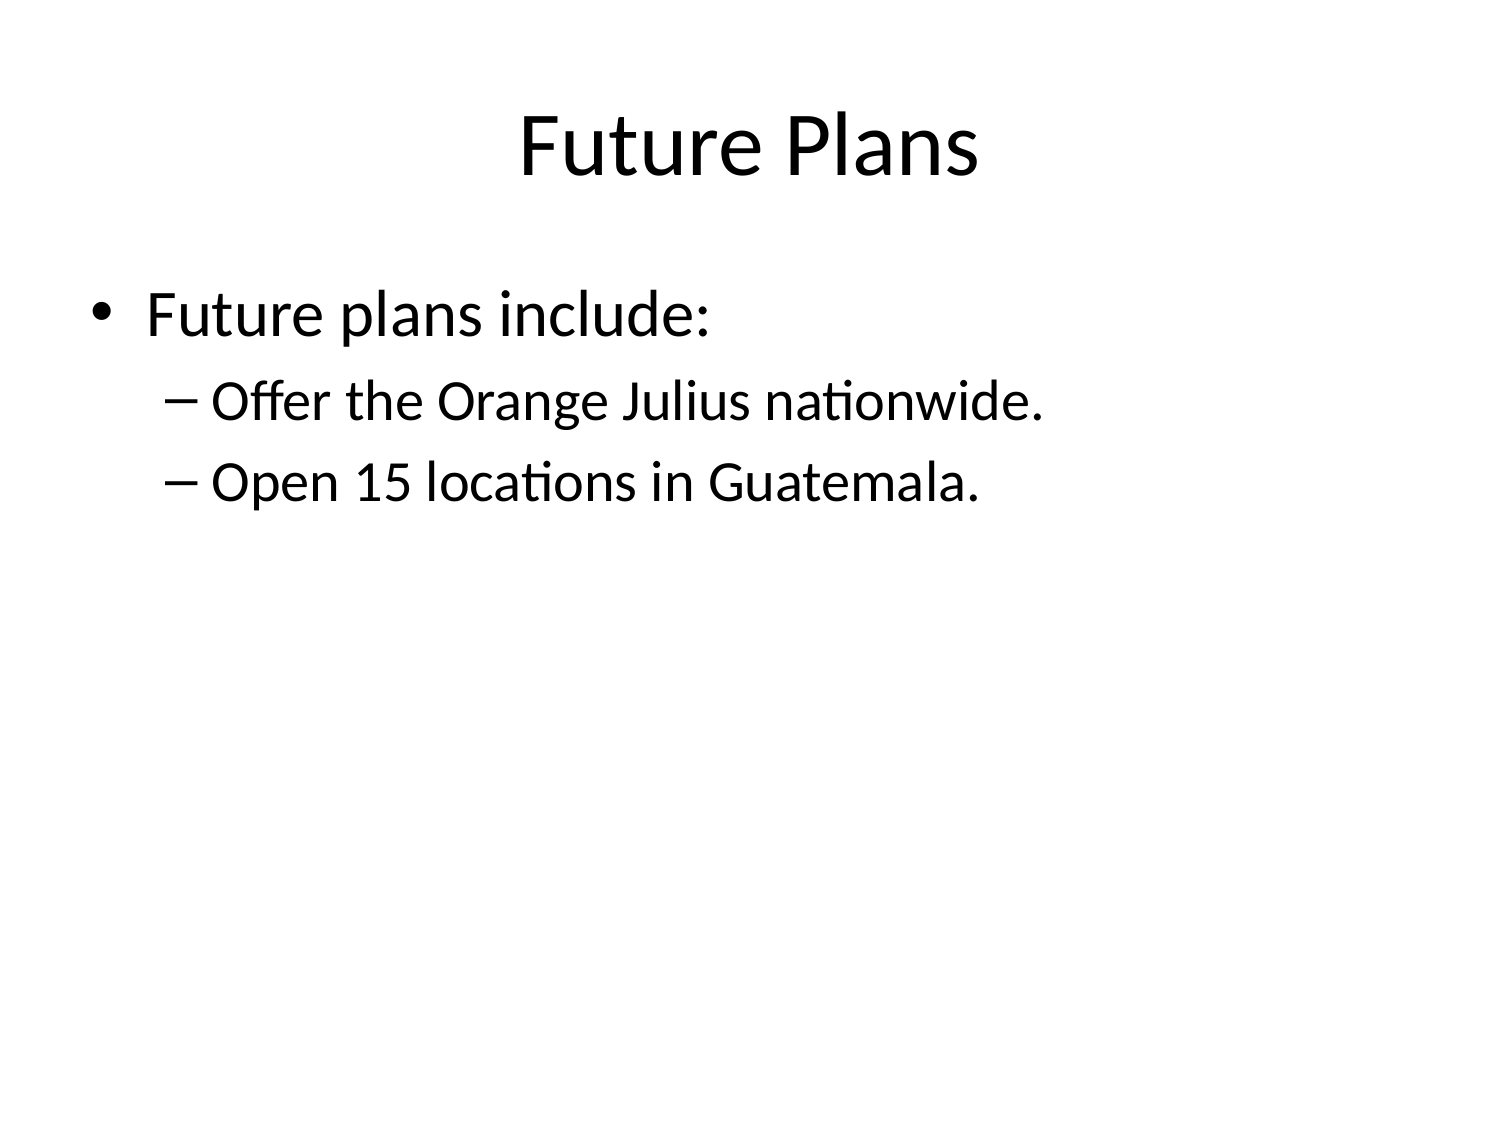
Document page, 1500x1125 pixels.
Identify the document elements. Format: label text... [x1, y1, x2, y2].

title Future Plans [75, 45, 1425, 233]
list Future plans include: Offer the Orange Julius nationwide. Open 15 locations in Guatemala. [75, 262, 1425, 1005]
